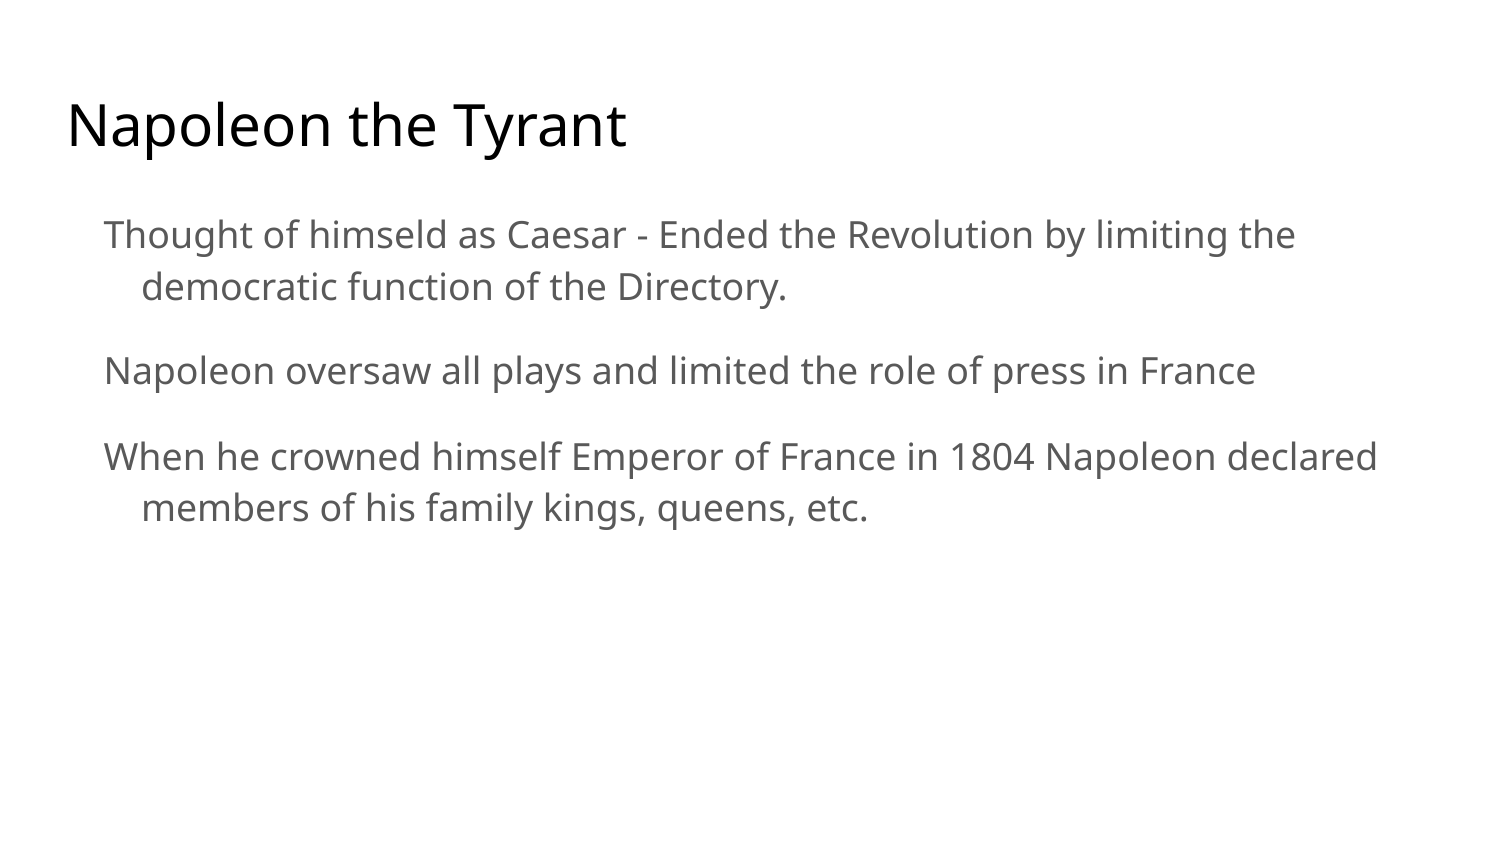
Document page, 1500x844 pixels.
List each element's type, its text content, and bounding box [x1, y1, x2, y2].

list Thought of himseld as Caesar - Ended the Revolution by limiting the democratic function of the Directory. Napoleon oversaw all plays and limited the role of press in France When he crowned himself Emperor of France in 1804 Napoleon declared members of his family kings, queens, etc. [51, 189, 1449, 750]
title Napoleon the Tyrant [51, 72, 1449, 167]
